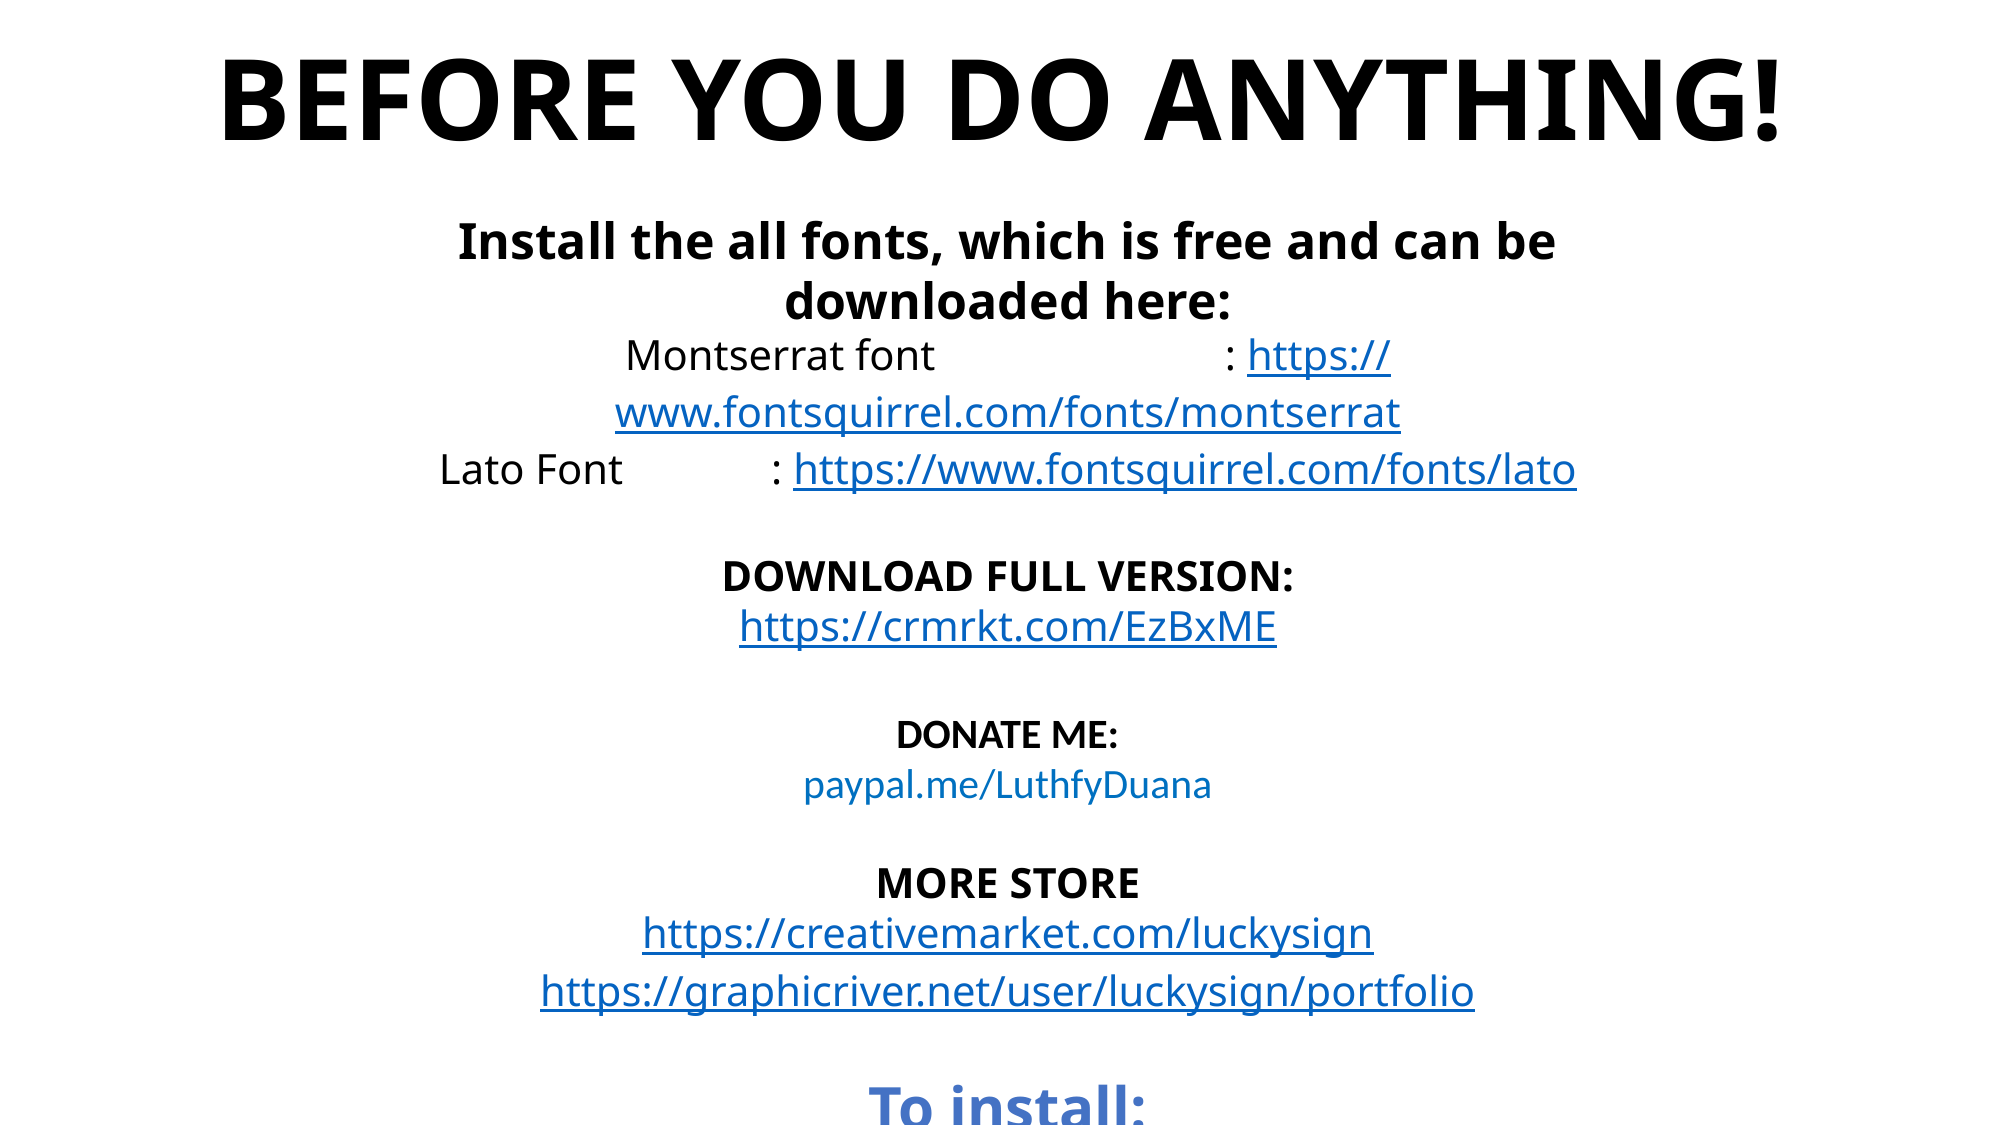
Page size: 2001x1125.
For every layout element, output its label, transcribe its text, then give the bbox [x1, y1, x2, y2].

text_box Install the all fonts, which is free and can be downloaded here: Montserrat font : https://www.fontsquirrel.com/fonts/montserrat Lato Font : https://www.fontsquirrel.com/fonts/lato DOWNLOAD FULL VERSION: https://crmrkt.com/EzBxME DONATE ME: paypal.me/LuthfyDuana MORE STORE https://creativemarket.com/luckysign https://graphicriver.net/user/luckysign/portfolio To install: Download the fonts, unzip, and copy them to your font folder. Then quit PowerPoint and reboot your computer. Then check it on the next page. [284, 201, 1732, 1125]
text_box BEFORE YOU DO ANYTHING! [150, 35, 1850, 170]
